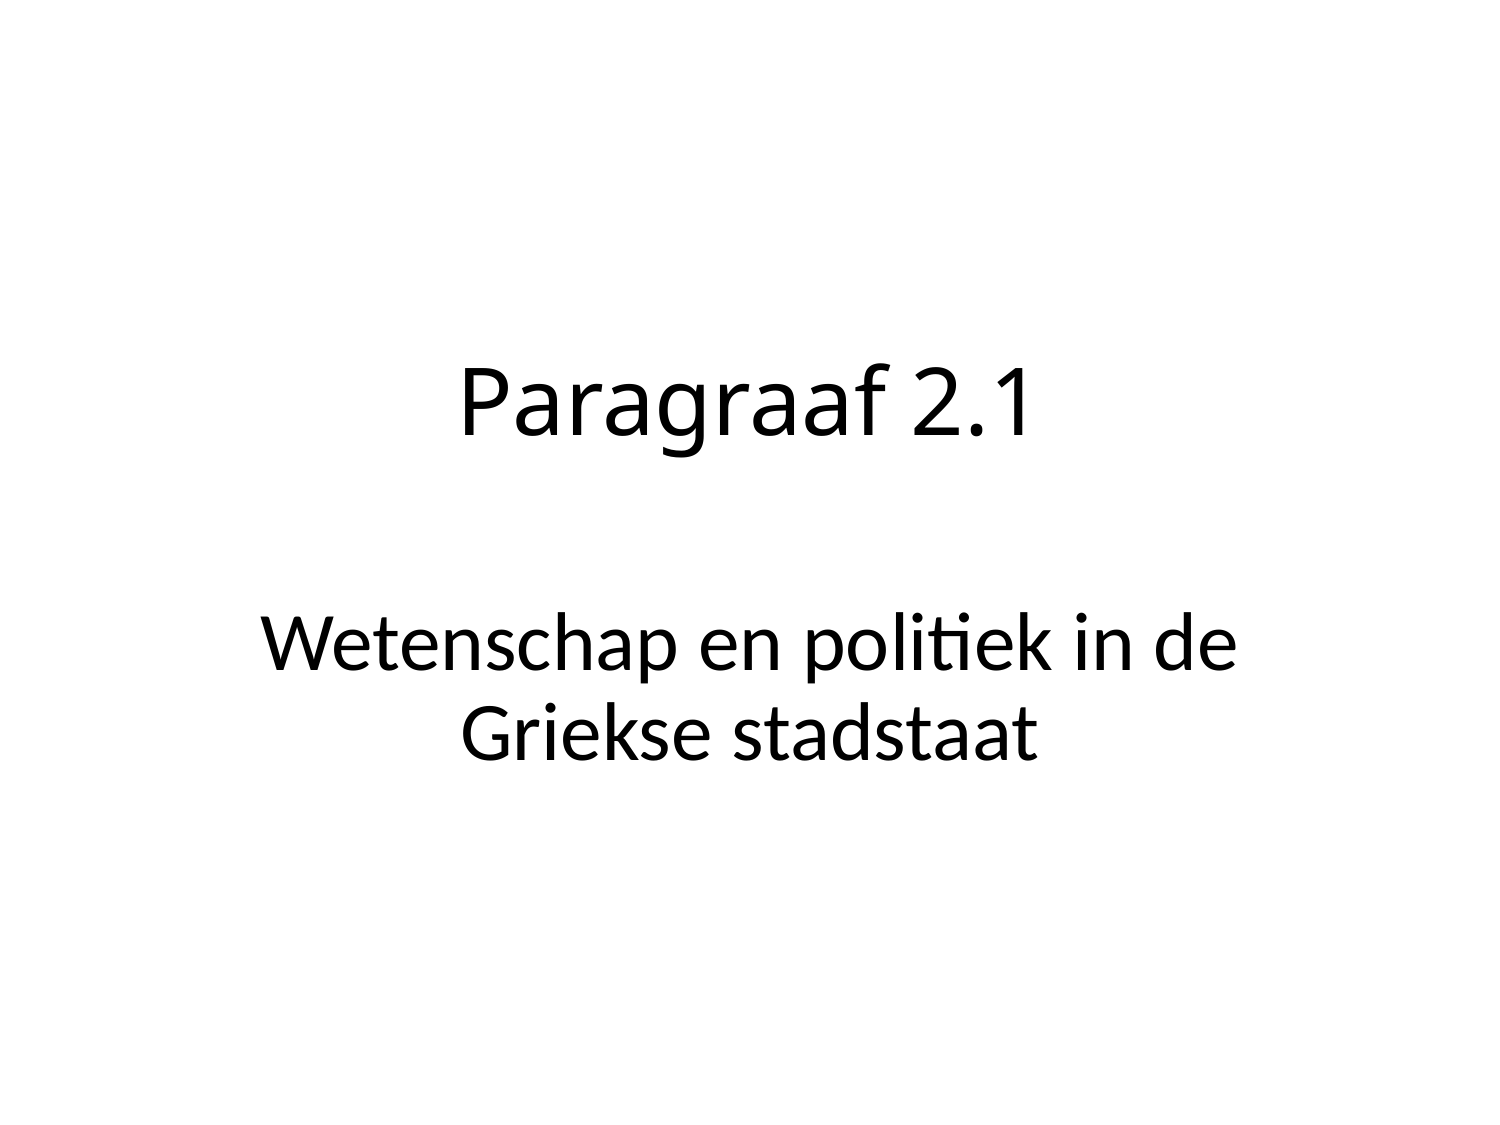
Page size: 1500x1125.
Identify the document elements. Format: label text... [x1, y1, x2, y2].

title Paragraaf 2.1 [187, 184, 1313, 576]
subtitle Wetenschap en politiek in de Griekse stadstaat [187, 590, 1313, 863]
